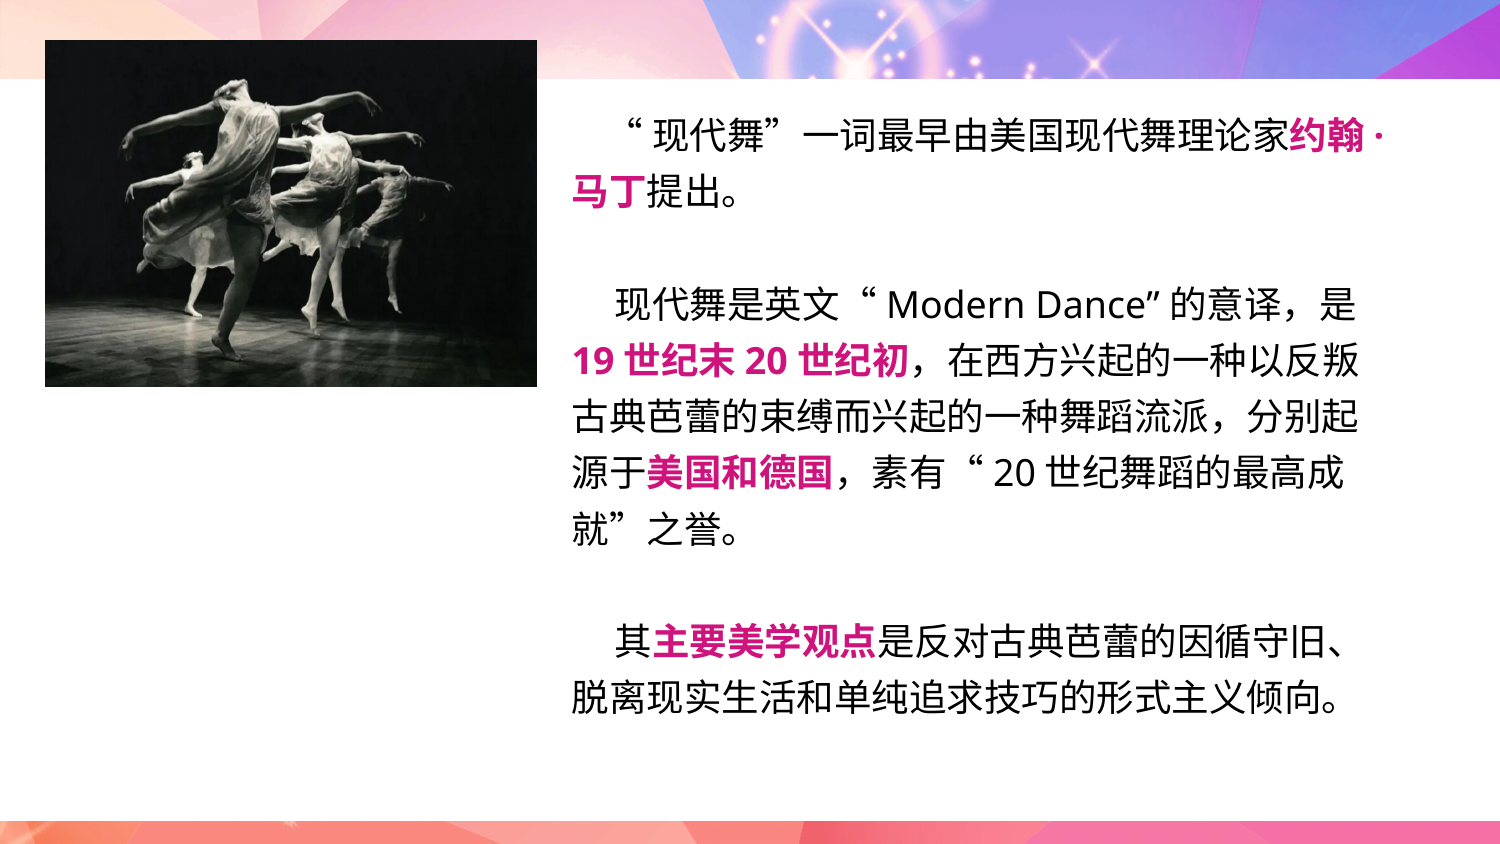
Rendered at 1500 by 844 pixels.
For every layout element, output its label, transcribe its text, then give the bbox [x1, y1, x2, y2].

picture [0, 0, 1500, 387]
picture [0, 821, 1500, 844]
text_box “现代舞”一词最早由美国现代舞理论家约翰·马丁提出。 现代舞是英文“Modern Dance”的意译，是19世纪末20世纪初，在西方兴起的一种以反叛古典芭蕾的束缚而兴起的一种舞蹈流派，分别起源于美国和德国，素有“20世纪舞蹈的最高成就”之誉。 其主要美学观点是反对古典芭蕾的因循守旧、脱离现实生活和单纯追求技巧的形式主义倾向。 [556, 93, 1410, 783]
